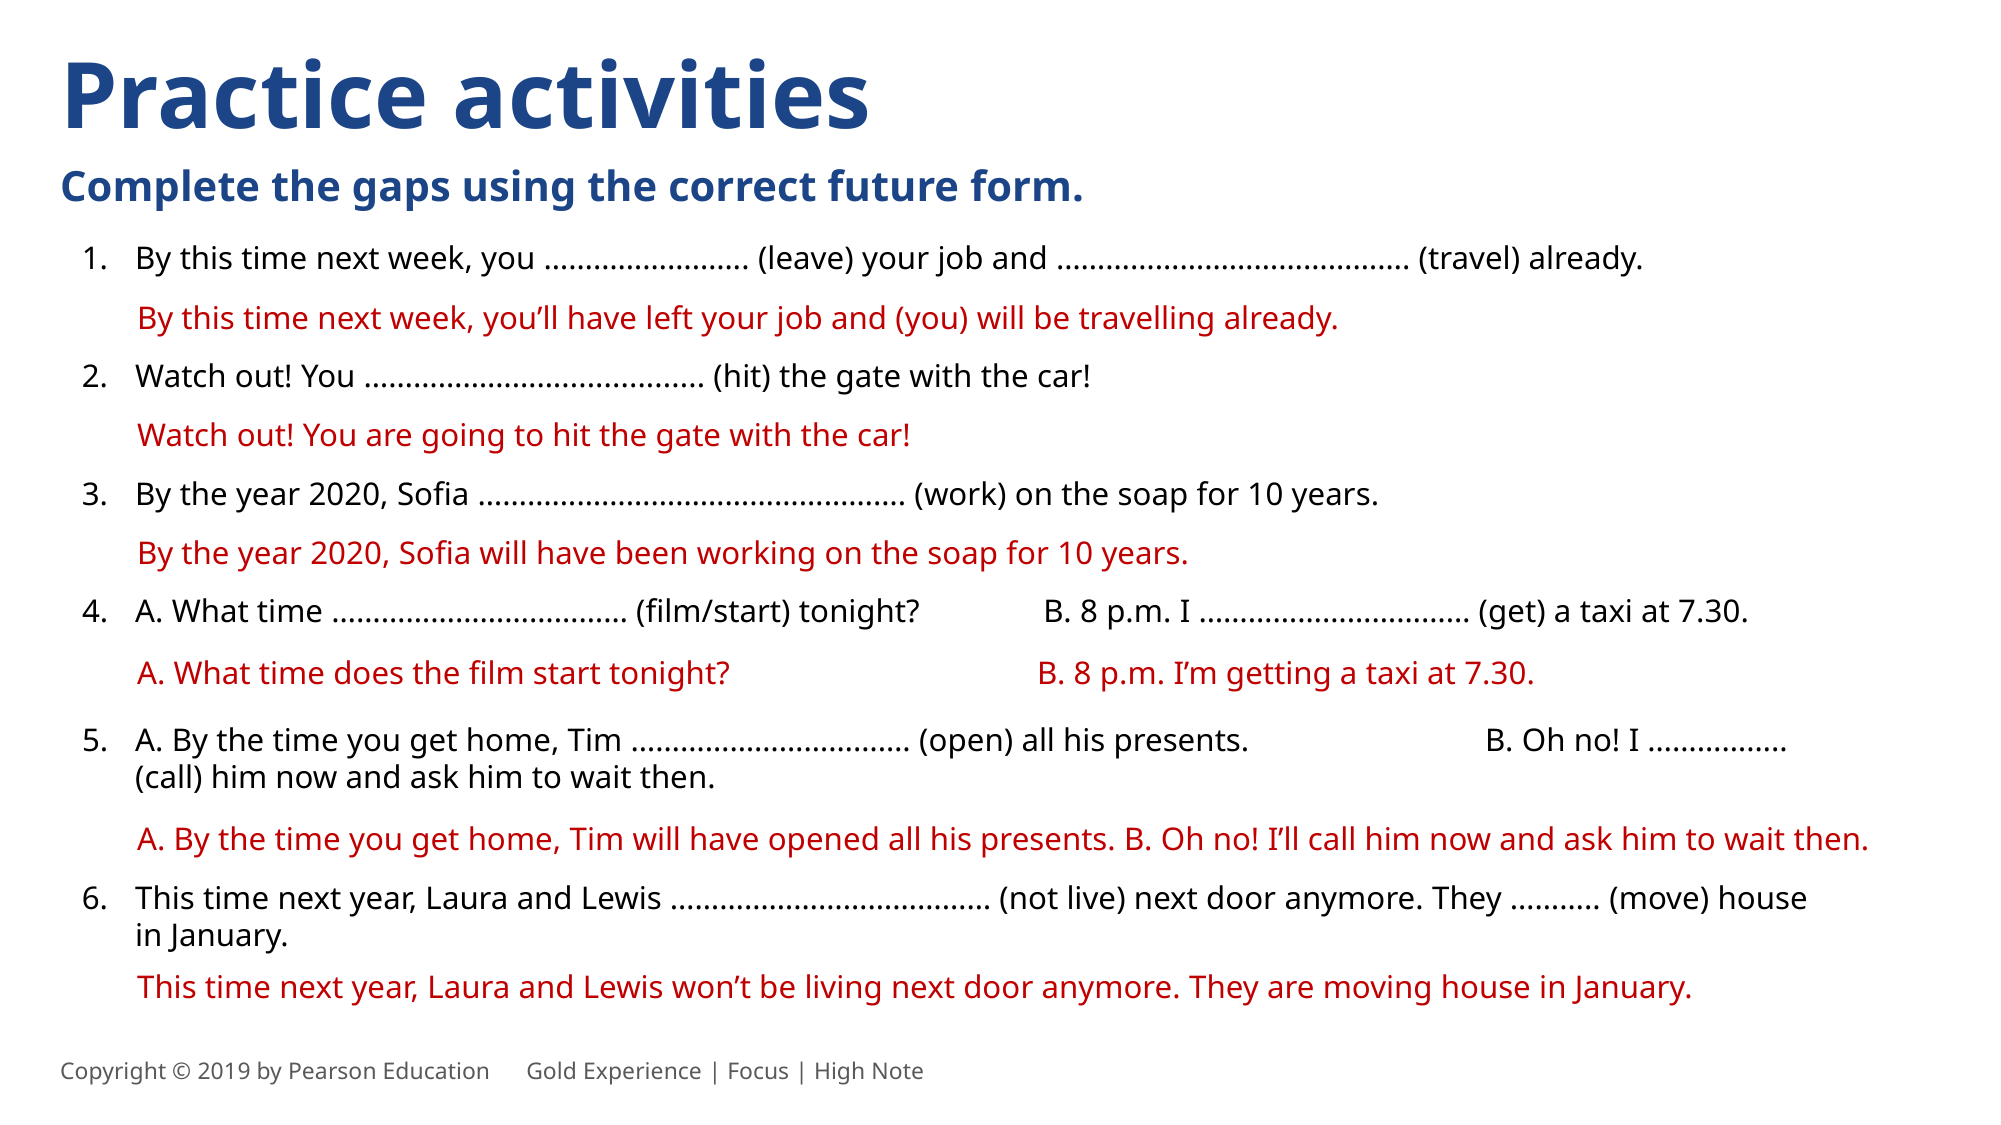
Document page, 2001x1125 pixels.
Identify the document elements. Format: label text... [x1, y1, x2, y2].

text_box Watch out! You ……………………................. (hit) the gate with the car! [45, 349, 1682, 405]
text_box A. By the time you get home, Tim ……………………………. (open) all his presents. B. Oh no! I …………….. (call) him now and ask him to wait then. [45, 712, 1816, 809]
text_box Complete the gaps using the correct future form. [45, 157, 1960, 226]
text_box A. What time does the film start tonight? B. 8 p.m. I’m getting a taxi at 7.30. [122, 645, 1708, 702]
text_box By this time next week, you’ll have left your job and (you) will be travelling already. [122, 290, 1708, 347]
text_box By this time next week, you ……………………. (leave) your job and ……………………………………. (travel) already. [45, 230, 1919, 286]
text_box Practice activities [45, 41, 1153, 157]
text_box By the year 2020, Sofia ……………………………………………. (work) on the soap for 10 years. [45, 466, 1785, 523]
text_box This time next year, Laura and Lewis ………………………………… (not live) next door anymore. They ……….. (move) house in January. [45, 870, 1840, 967]
text_box A. By the time you get home, Tim will have opened all his presents. B. Oh no! I’ll call him now and ask him to wait then. [122, 811, 1917, 868]
text_box Watch out! You are going to hit the gate with the car! [122, 407, 1708, 464]
text_box By the year 2020, Sofia will have been working on the soap for 10 years. [122, 525, 1708, 581]
text_box A. What time ……………………………… (film/start) tonight? B. 8 p.m. I …………………………… (get) a taxi at 7.30. [45, 584, 1845, 640]
text_box This time next year, Laura and Lewis won’t be living next door anymore. They are moving house in January. [122, 959, 1897, 1016]
footer Copyright © 2019 by Pearson Education Gold Experience | Focus | High Note [45, 1040, 1084, 1101]
